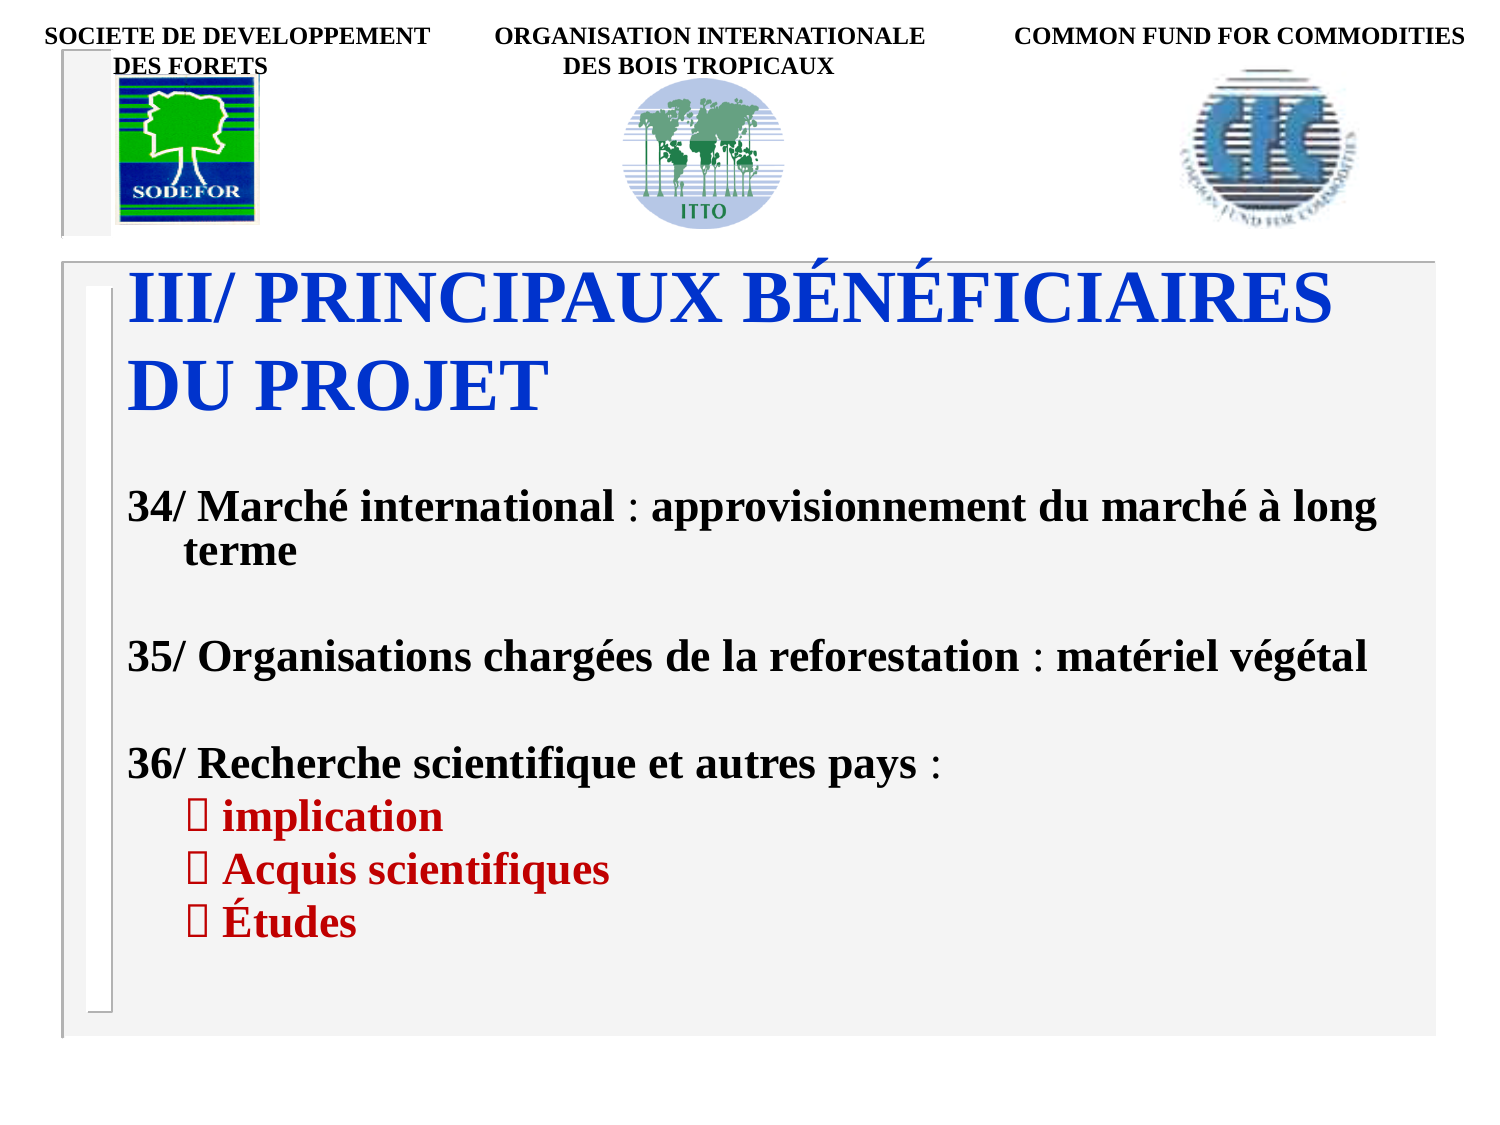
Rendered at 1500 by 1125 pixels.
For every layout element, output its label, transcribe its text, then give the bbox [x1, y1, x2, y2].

picture [115, 74, 260, 226]
list III/ Principaux bénéficiaires Du projet 34/ Marché international : approvisionnement du marché à long terme 35/ Organisations chargées de la reforestation : matériel végétal 36/ Recherche scientifique et autres pays :  implication  Acquis scientifiques  études [111, 257, 1441, 1093]
text_box SOCIETE DE DEVELOPPEMENT ORGANISATION INTERNATIONALE COMMON FUND FOR COMMODITIES DES FORETS DES BOIS TROPICAUX [29, 12, 1489, 87]
picture [621, 77, 785, 229]
picture [1171, 65, 1360, 229]
